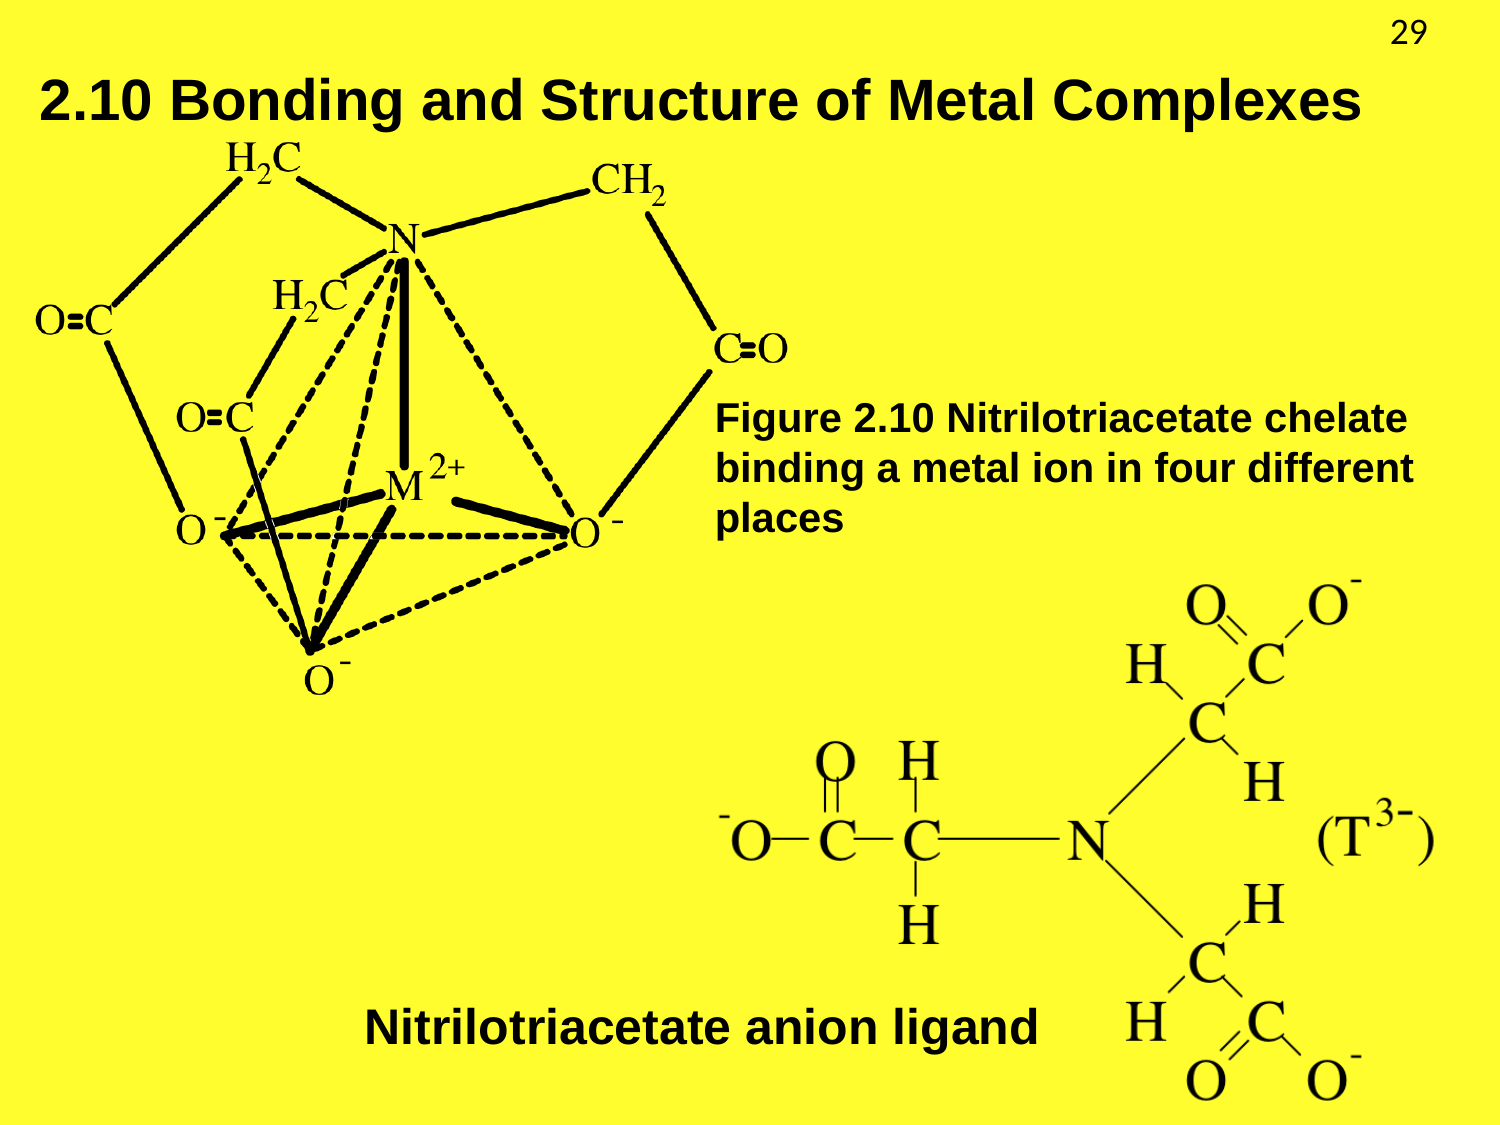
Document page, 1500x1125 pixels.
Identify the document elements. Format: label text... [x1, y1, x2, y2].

text_box 29 [1374, 0, 1488, 60]
text_box 2.10 Bonding and Structure of Metal Complexes [24, 49, 1463, 140]
text_box Figure 2.10 Nitrilotriacetate chelate binding a metal ion in four different places [804, 383, 1500, 549]
text_box Nitrilotriacetate anion ligand [350, 987, 699, 1063]
picture [24, 124, 1442, 1125]
